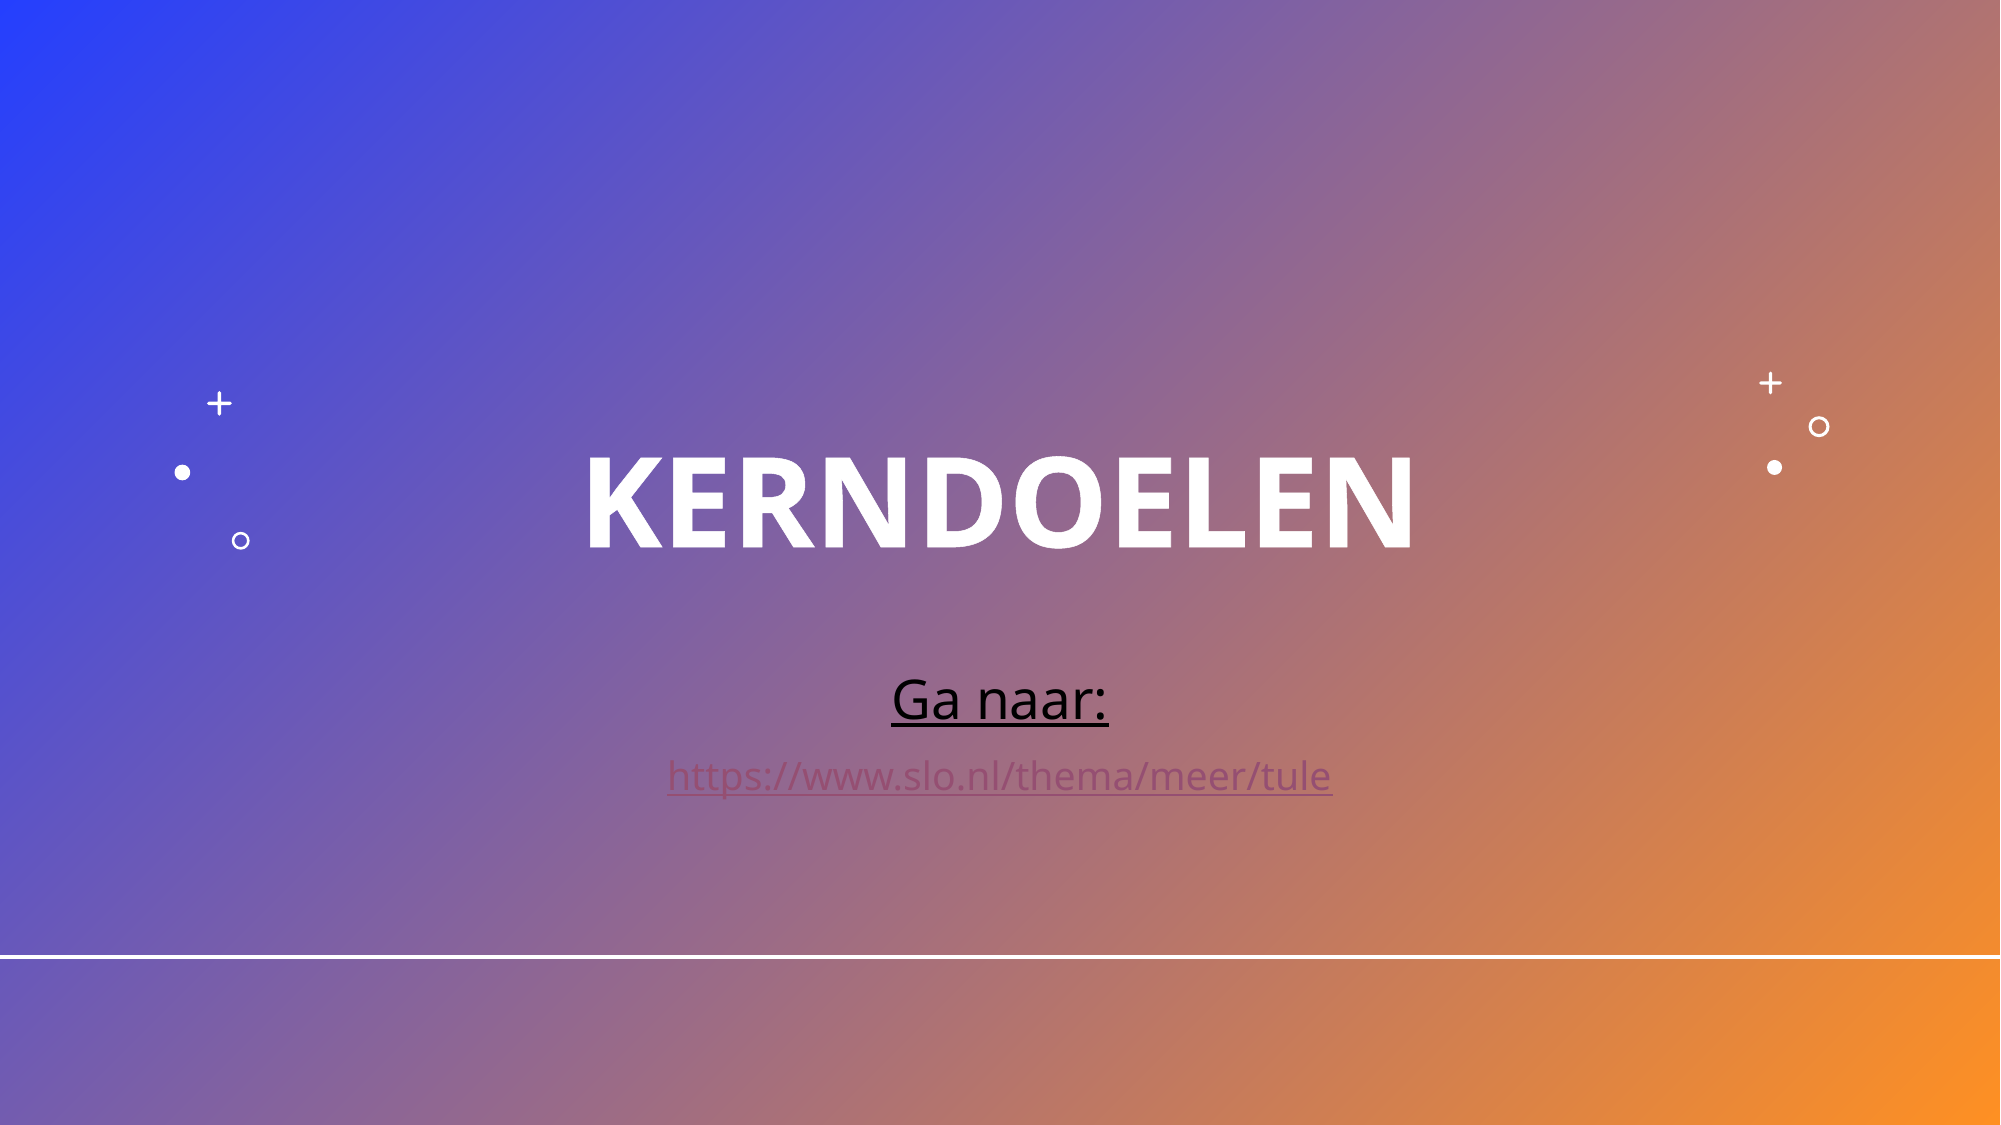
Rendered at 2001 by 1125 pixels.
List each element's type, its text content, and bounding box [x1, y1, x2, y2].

text_box [174, 464, 191, 481]
text_box [206, 390, 232, 416]
text_box [1767, 459, 1783, 475]
text_box Kerndoelen [249, 198, 1751, 582]
text_box Ga naar: https://www.slo.nl/thema/meer/tule [249, 591, 1751, 809]
text_box [0, 0, 2000, 955]
text_box [231, 531, 250, 550]
text_box [1759, 371, 1782, 395]
text_box [1808, 416, 1830, 438]
text_box [0, 959, 2000, 1125]
